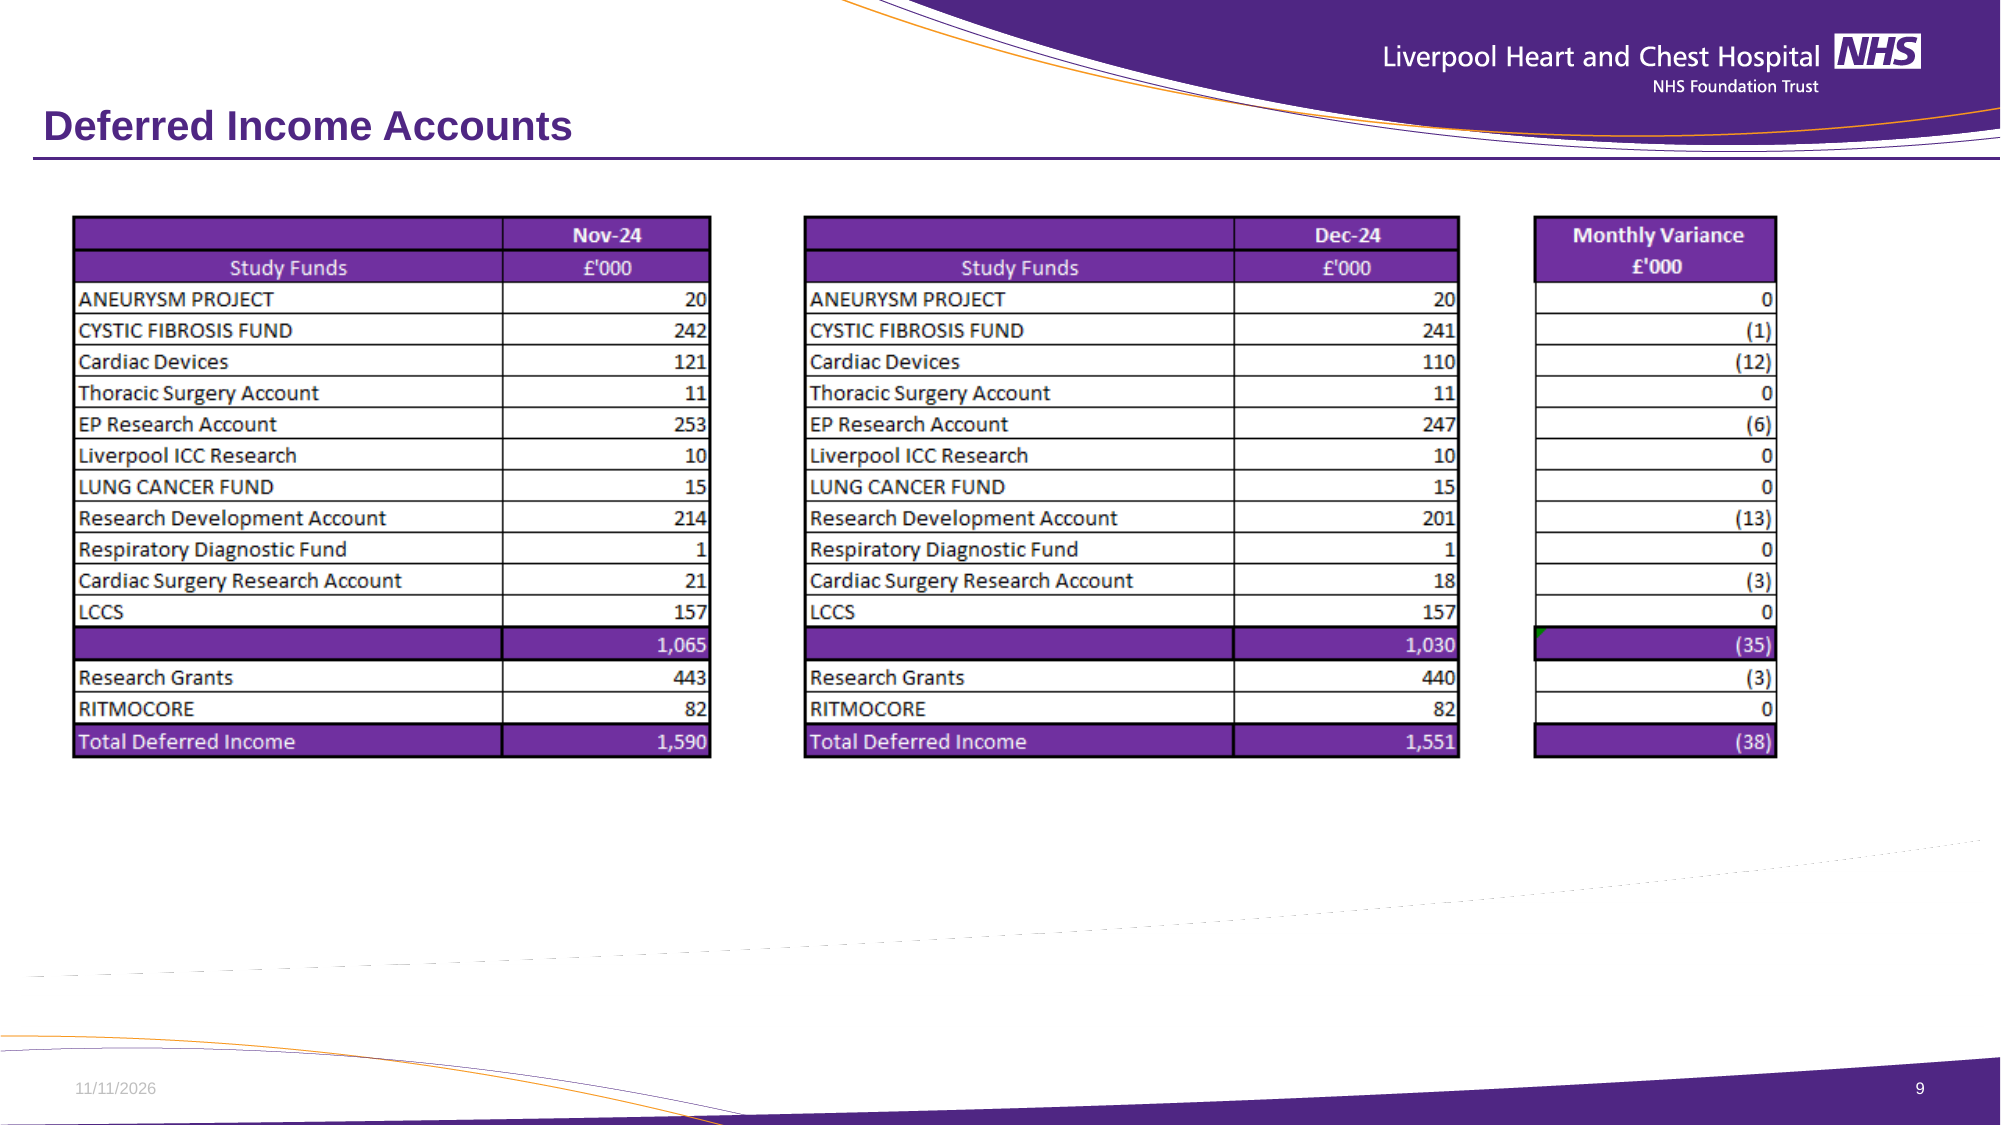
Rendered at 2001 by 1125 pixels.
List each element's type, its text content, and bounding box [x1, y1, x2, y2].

picture [0, 0, 2001, 1125]
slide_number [60, 1058, 511, 1118]
slide_number 9 [1489, 1058, 1940, 1118]
title Deferred Income Accounts [28, 18, 1909, 157]
